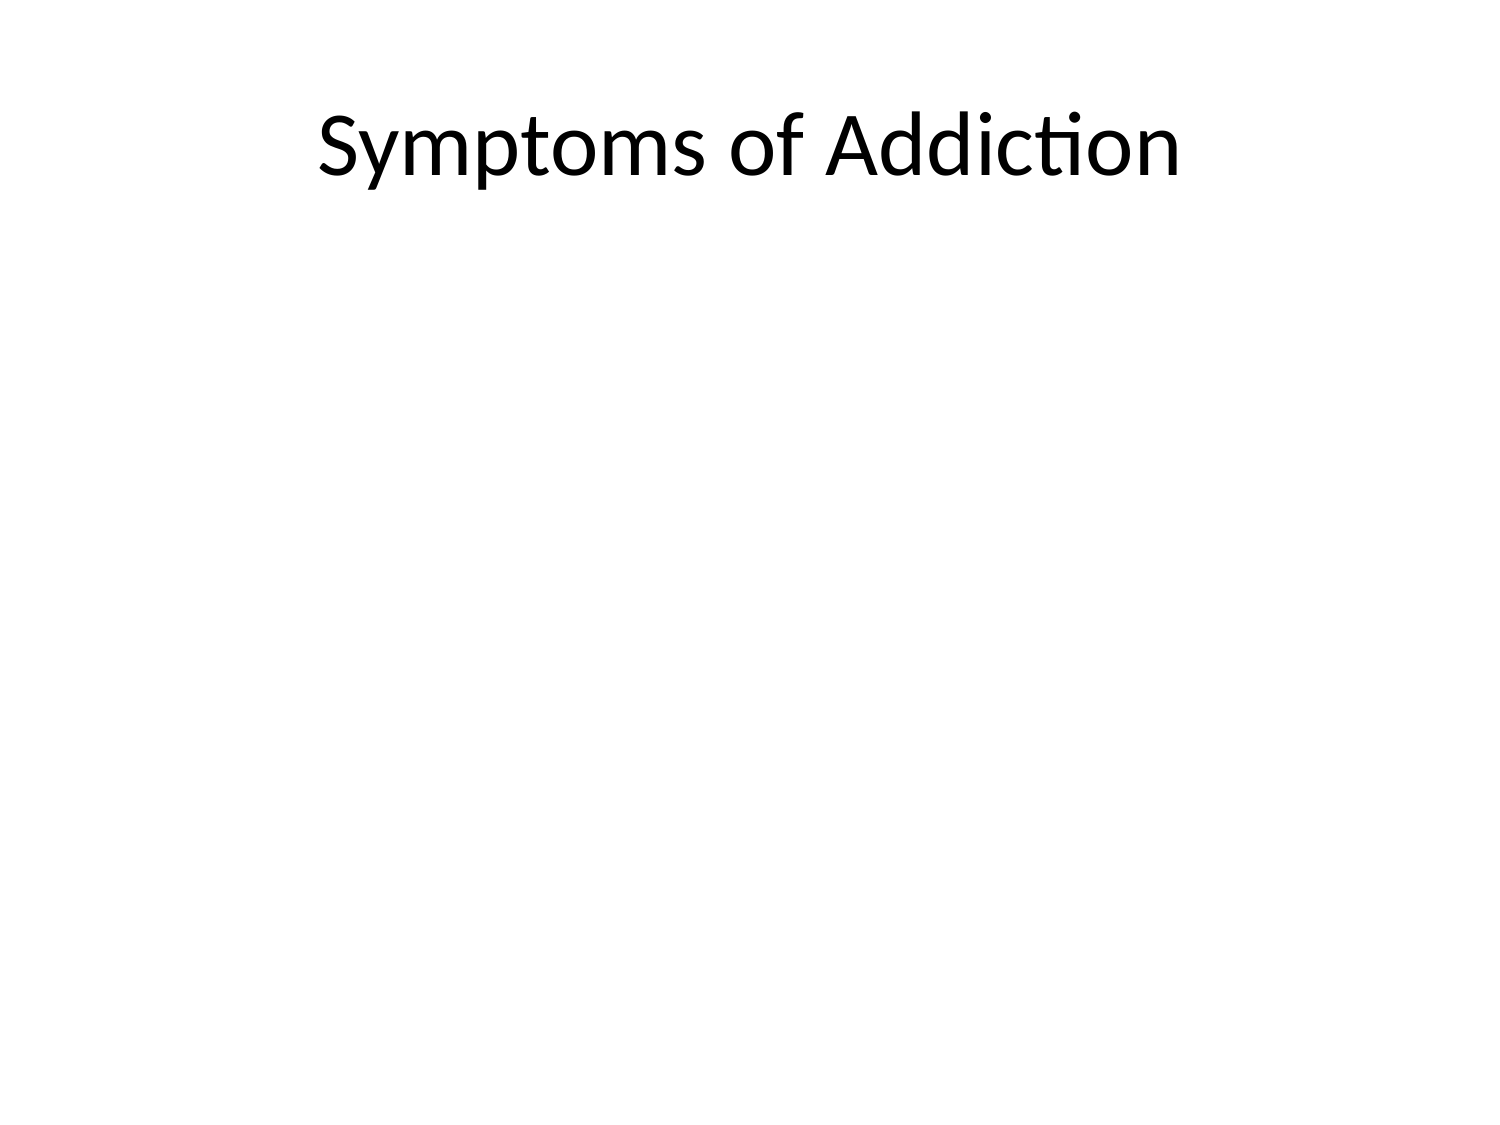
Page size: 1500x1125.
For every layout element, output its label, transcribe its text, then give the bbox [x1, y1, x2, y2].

title Symptoms of Addiction [75, 45, 1425, 233]
